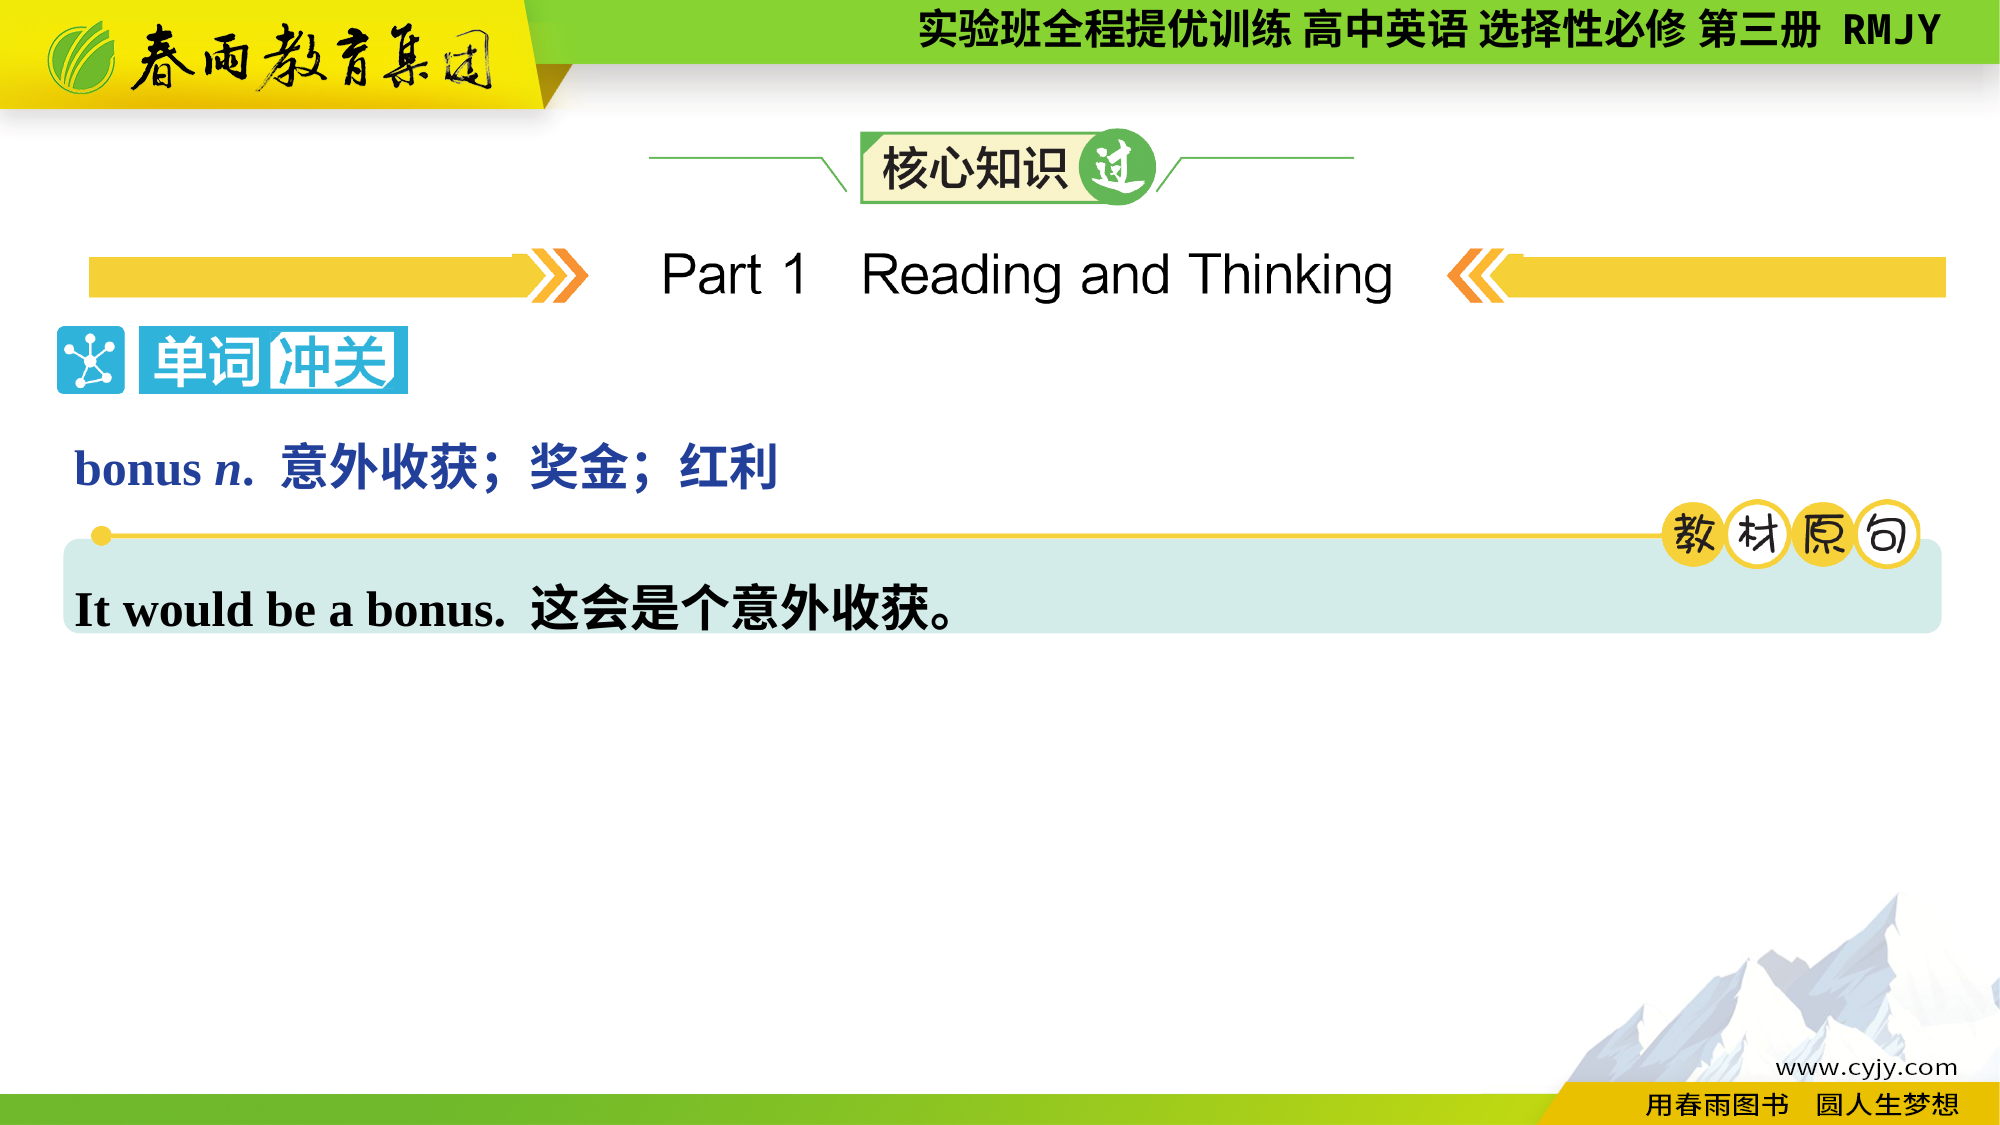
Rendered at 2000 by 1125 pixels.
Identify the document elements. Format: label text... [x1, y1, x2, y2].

list bonus n. 意外收获；奖金；红利 [59, 397, 1944, 492]
text_box It would be a bonus. 这会是个意外收获。 [59, 538, 1944, 644]
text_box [90, 499, 1921, 599]
picture [0, 0, 2000, 1125]
